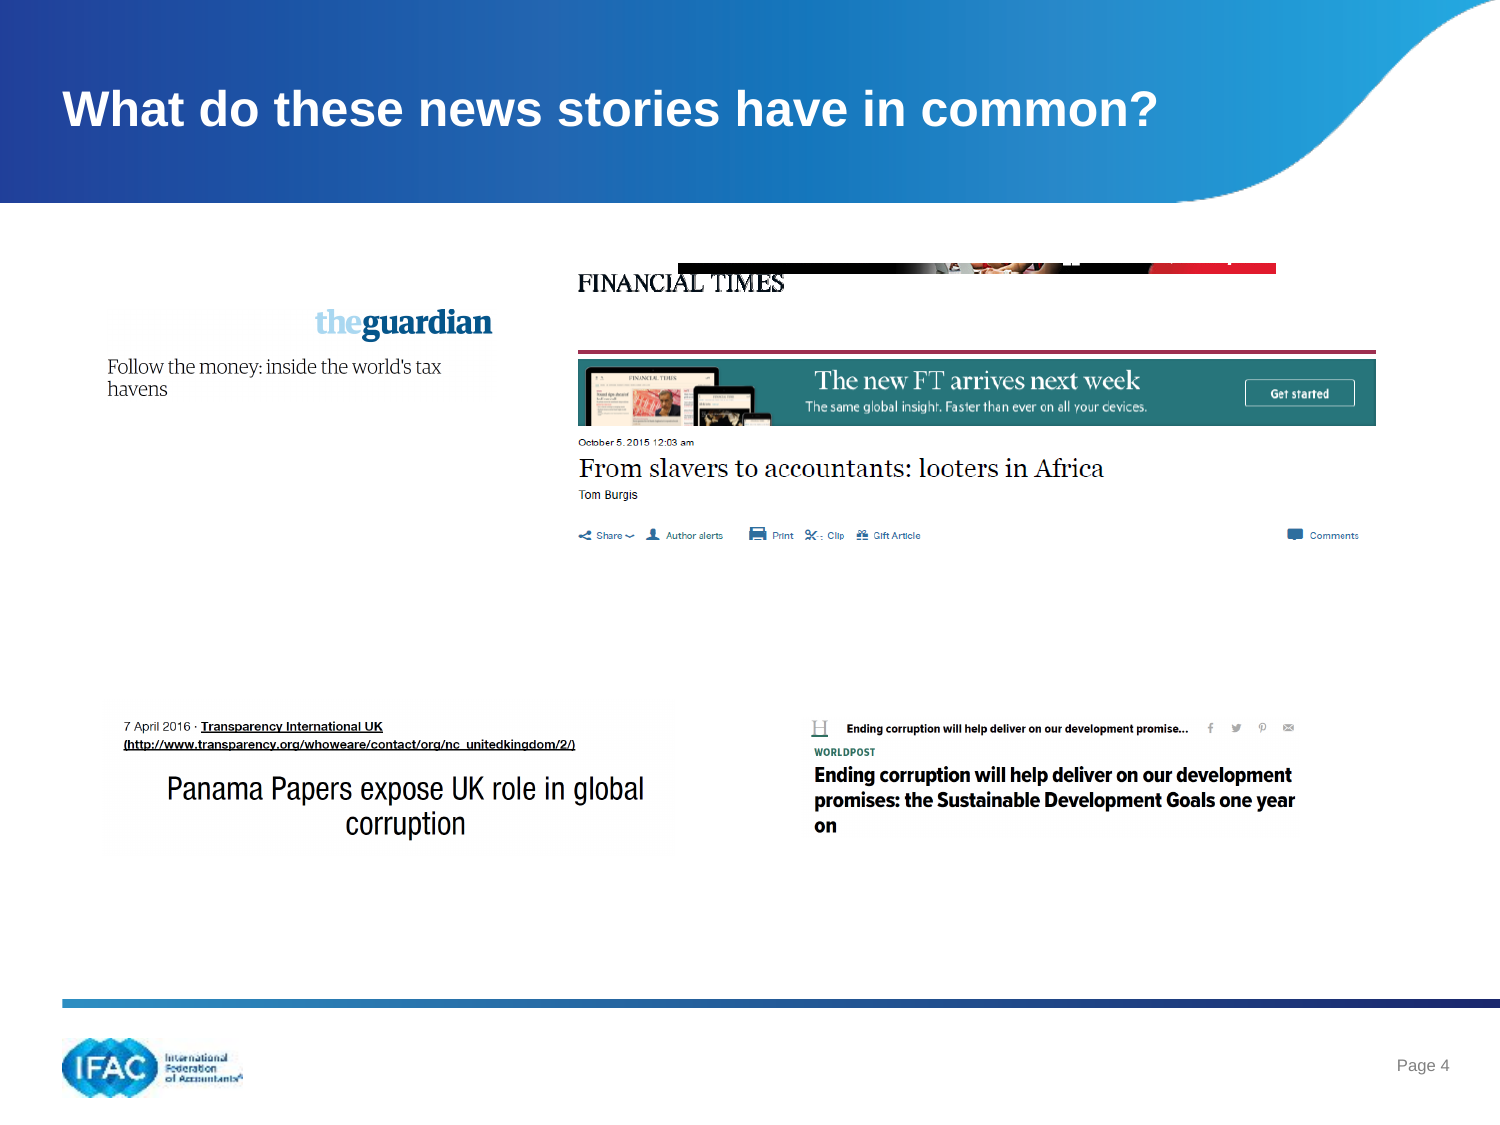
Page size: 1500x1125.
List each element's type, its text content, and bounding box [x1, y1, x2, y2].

picture [0, 0, 1497, 203]
picture [562, 263, 1388, 541]
picture [101, 699, 675, 856]
picture [107, 309, 497, 402]
title What do these news stories have in common? [62, 62, 1300, 150]
picture [62, 1038, 243, 1098]
picture [801, 717, 1301, 838]
